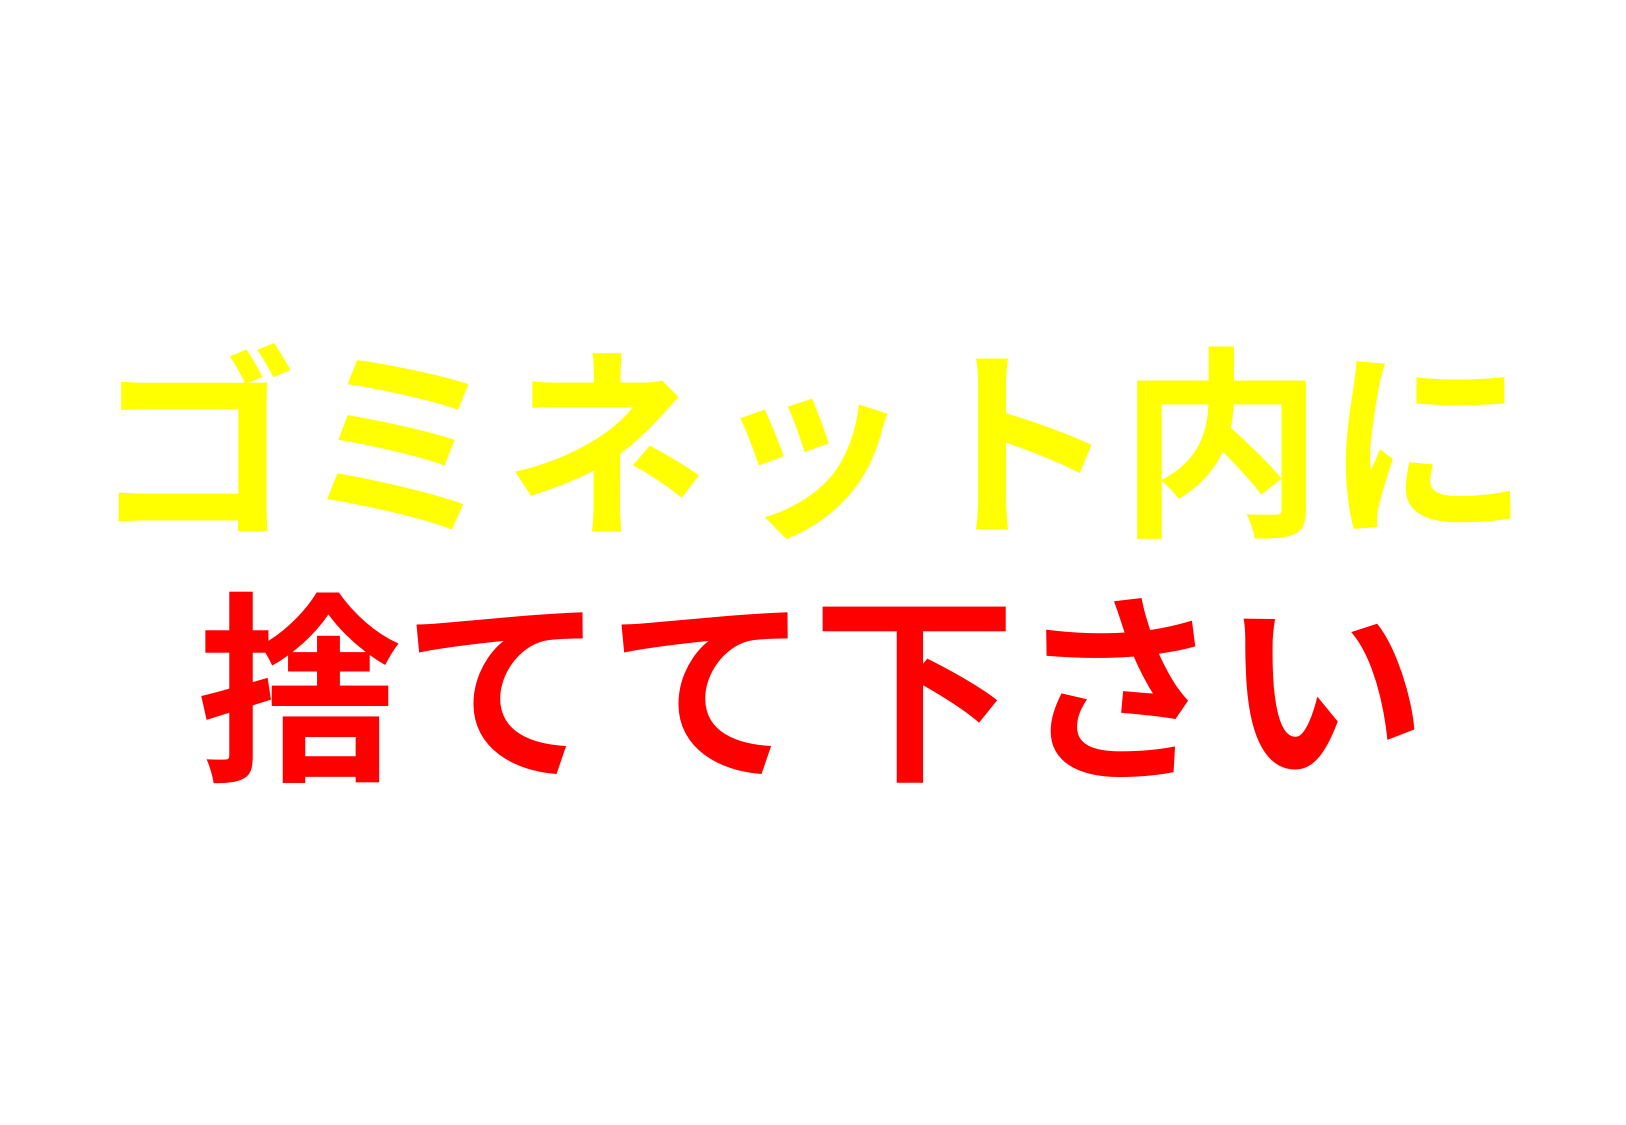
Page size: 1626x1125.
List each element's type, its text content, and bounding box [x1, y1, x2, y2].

text_box ゴミネット内に 捨てて下さい [0, 309, 1625, 814]
